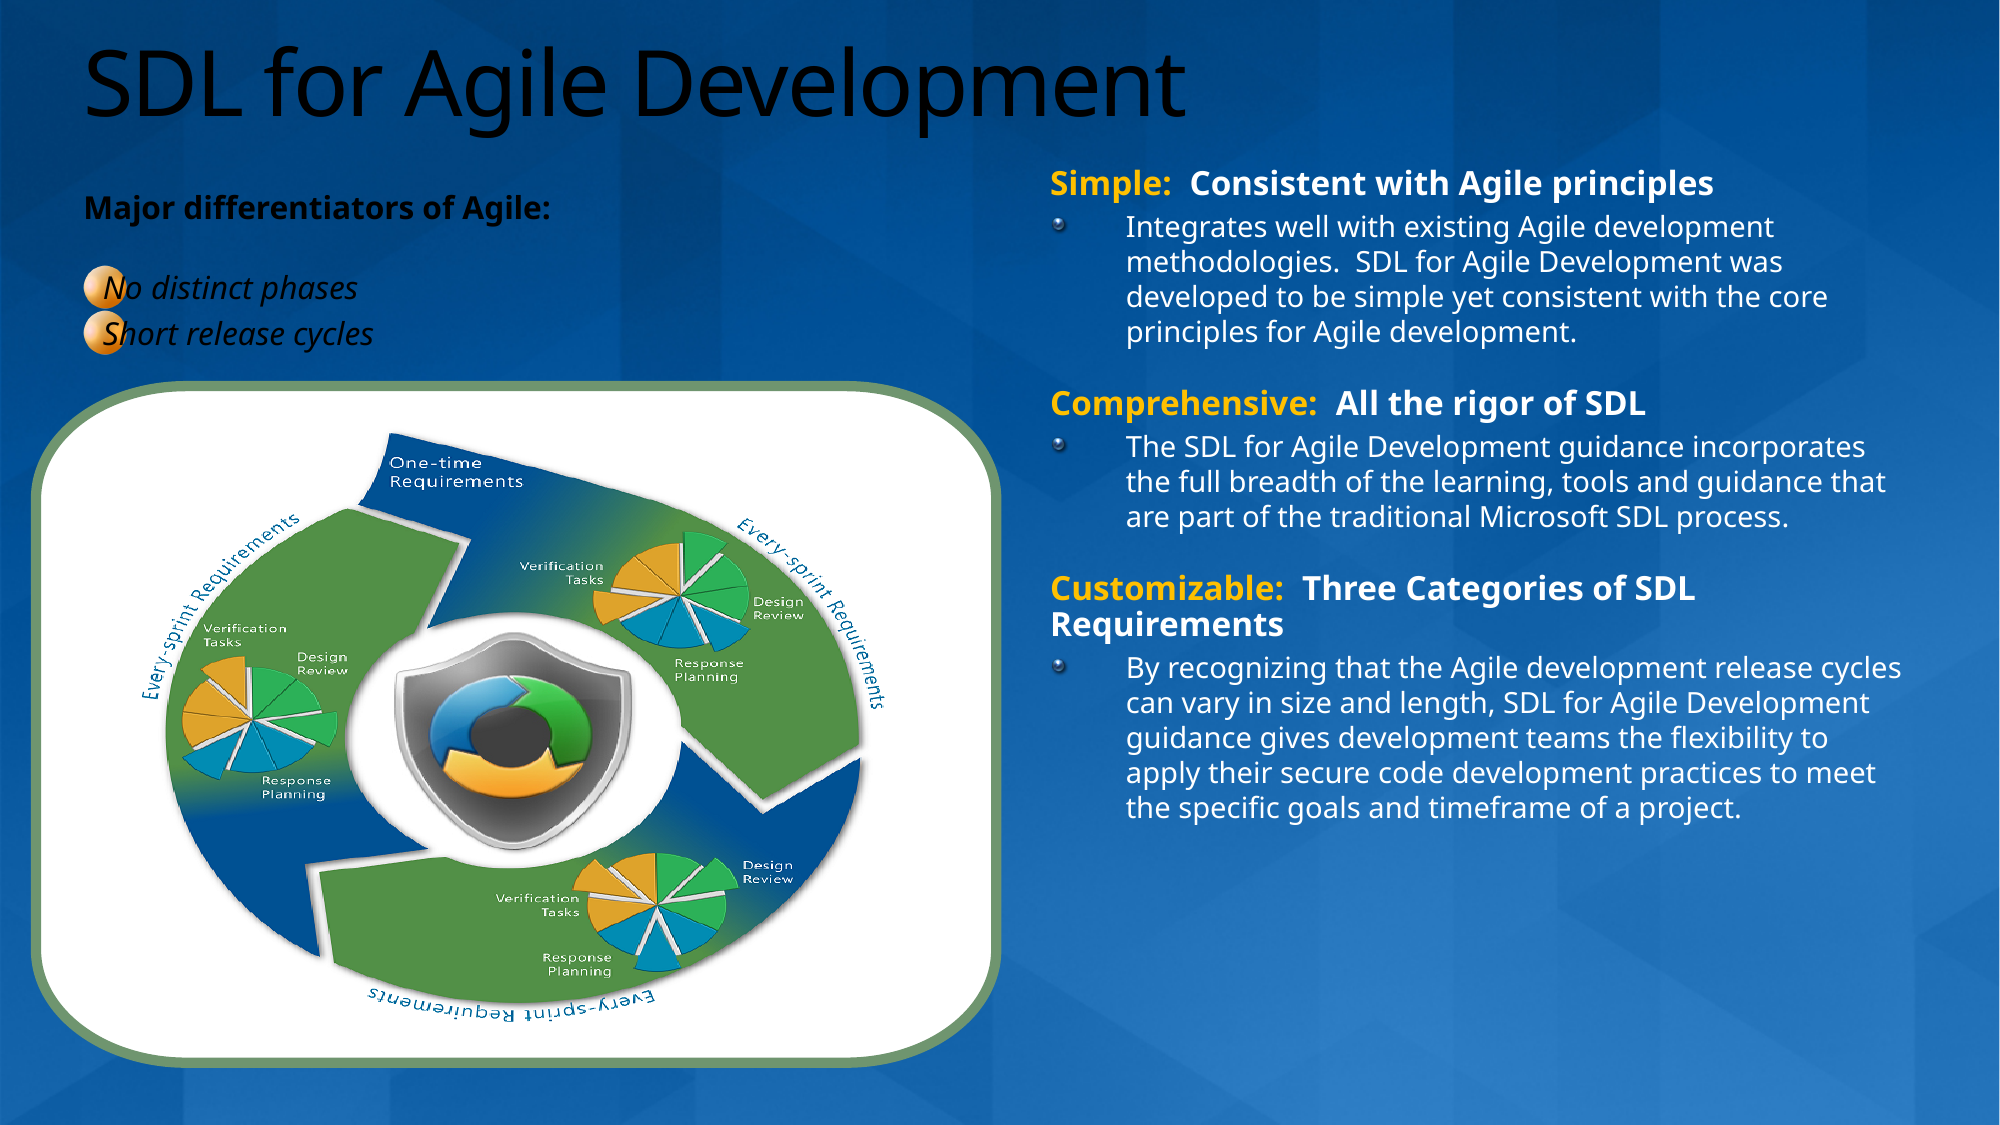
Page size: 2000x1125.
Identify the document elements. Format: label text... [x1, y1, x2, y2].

text_box Simple: Consistent with Agile principles Integrates well with existing Agile development methodologies. SDL for Agile Development was developed to be simple yet consistent with the core principles for Agile development. Comprehensive: All the rigor of SDL The SDL for Agile Development guidance incorporates the full breadth of the learning, tools and guidance that are part of the traditional Microsoft SDL process. Customizable: Three Categories of SDL Requirements By recognizing that the Agile development release cycles can vary in size and length, SDL for Agile Development guidance gives development teams the flexibility to apply their secure code development practices to meet the specific goals and timeframe of a project. [1035, 158, 1922, 1100]
title SDL for Agile Development [83, 37, 1667, 138]
list Major differentiators of Agile: No distinct phases Short release cycles [83, 192, 984, 354]
picture [0, 0, 2000, 1125]
